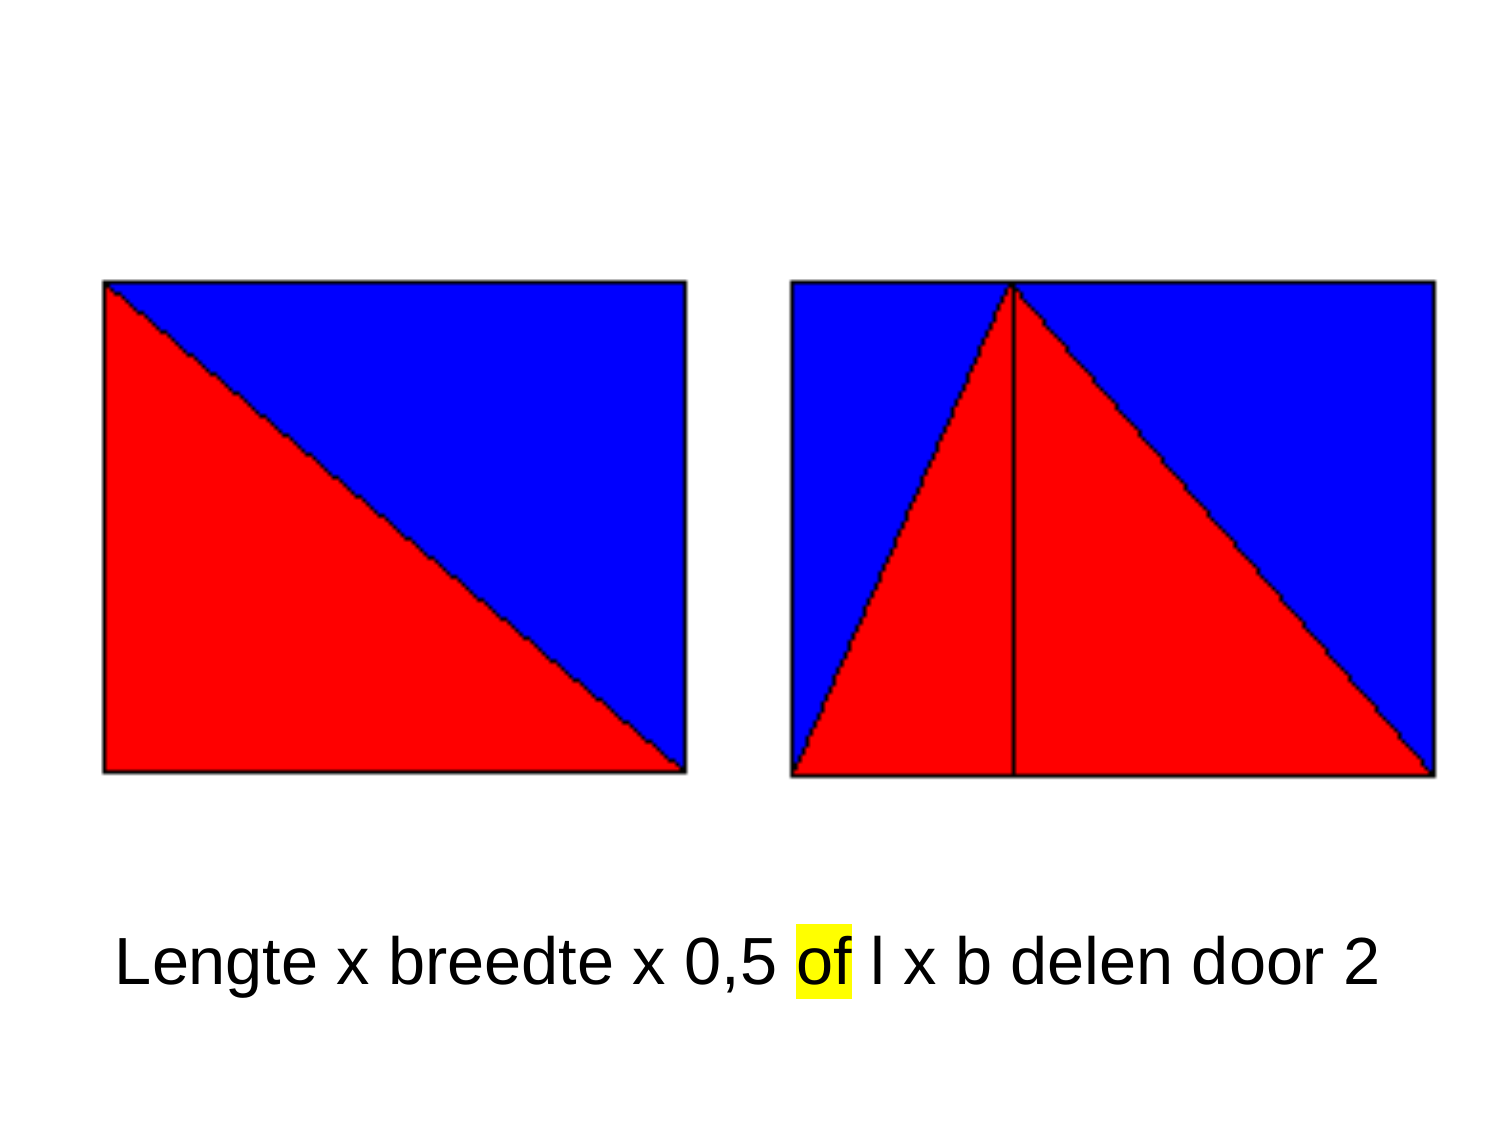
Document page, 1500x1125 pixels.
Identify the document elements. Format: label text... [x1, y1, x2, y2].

picture [100, 278, 1445, 788]
text_box Lengte x breedte x 0,5 of l x b delen door 2 [100, 910, 1400, 1006]
